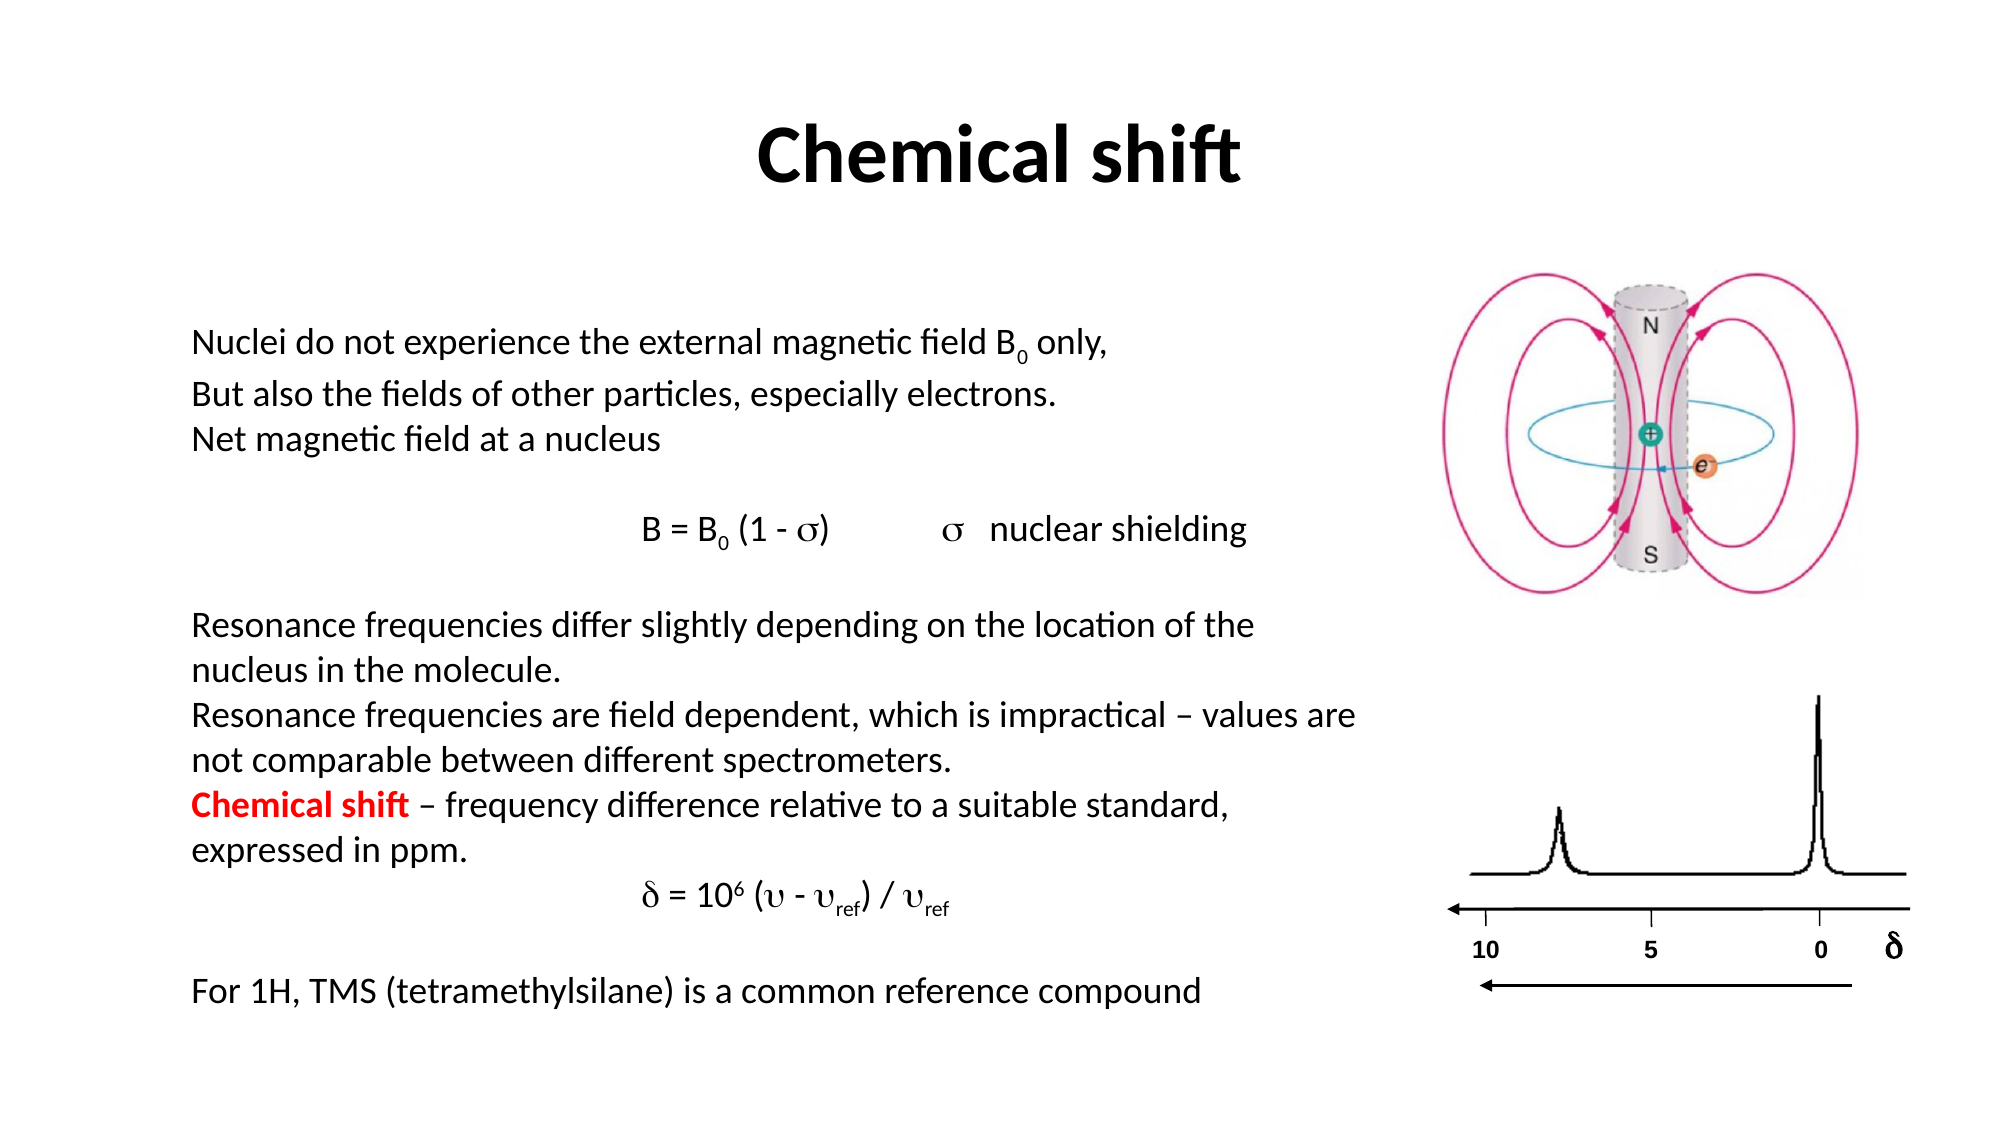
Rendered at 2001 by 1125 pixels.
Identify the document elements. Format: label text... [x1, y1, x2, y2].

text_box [1440, 686, 1926, 973]
title Chemical shift [249, 0, 1750, 208]
picture [1420, 269, 1863, 599]
text_box Nuclei do not experience the external magnetic field B0 only, But also the fields of other particles, especially electrons. Net magnetic field at a nucleus B = B0 (1 - )  nuclear shielding Resonance frequencies differ slightly depending on the location of the nucleus in the molecule. Resonance frequencies are field dependent, which is impractical – values are not comparable between different spectrometers. Chemical shift – frequency difference relative to a suitable standard, expressed in ppm.  = 106 ( - ref) / ref For 1H, TMS (tetramethylsilane) is a common reference compound [176, 310, 1387, 1019]
